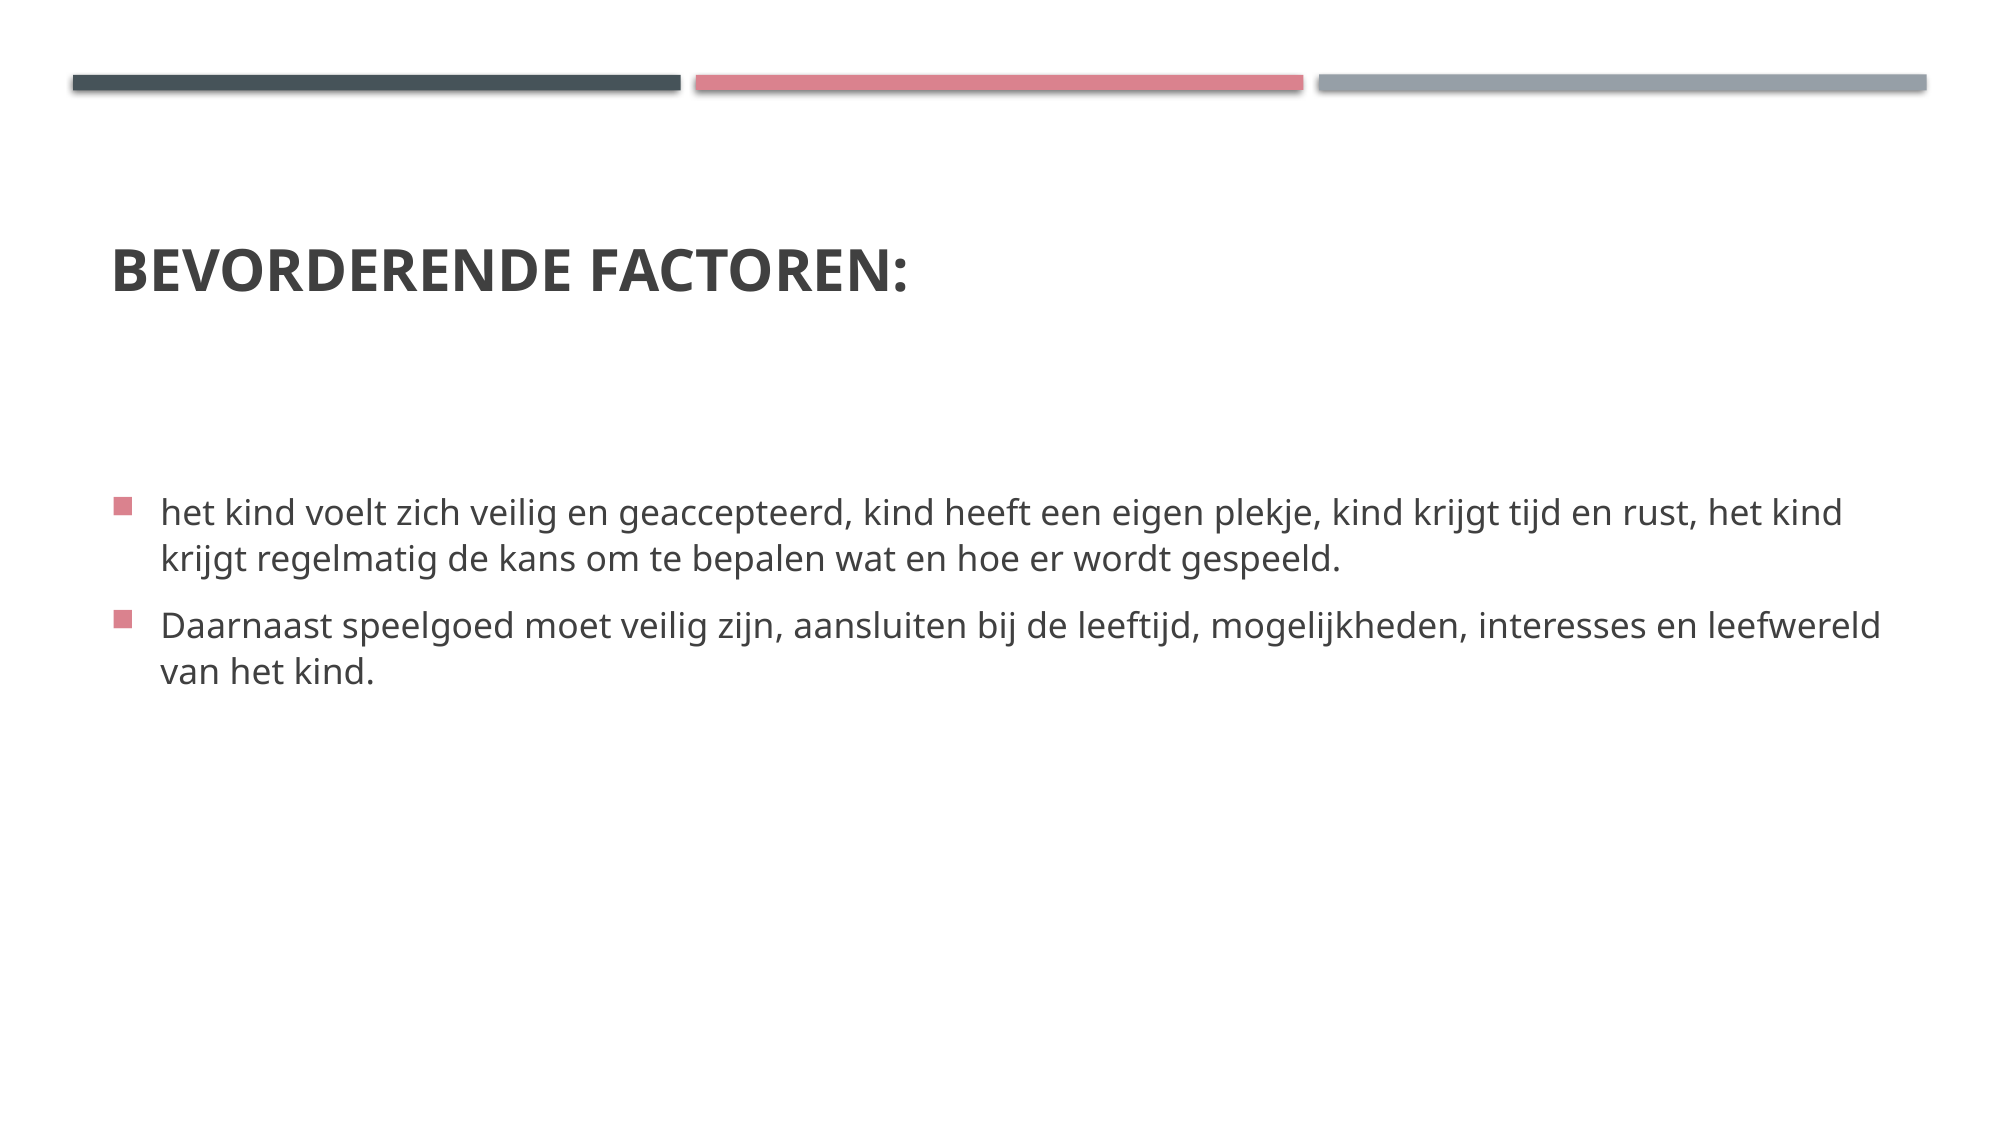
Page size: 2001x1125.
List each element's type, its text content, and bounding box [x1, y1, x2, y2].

title Bevorderende factoren: [95, 115, 1905, 311]
list het kind voelt zich veilig en geaccepteerd, kind heeft een eigen plekje, kind krijgt tijd en rust, het kind krijgt regelmatig de kans om te bepalen wat en hoe er wordt gespeeld. Daarnaast speelgoed moet veilig zijn, aansluiten bij de leeftijd, mogelijkheden, interesses en leefwereld van het kind. [95, 383, 1905, 798]
